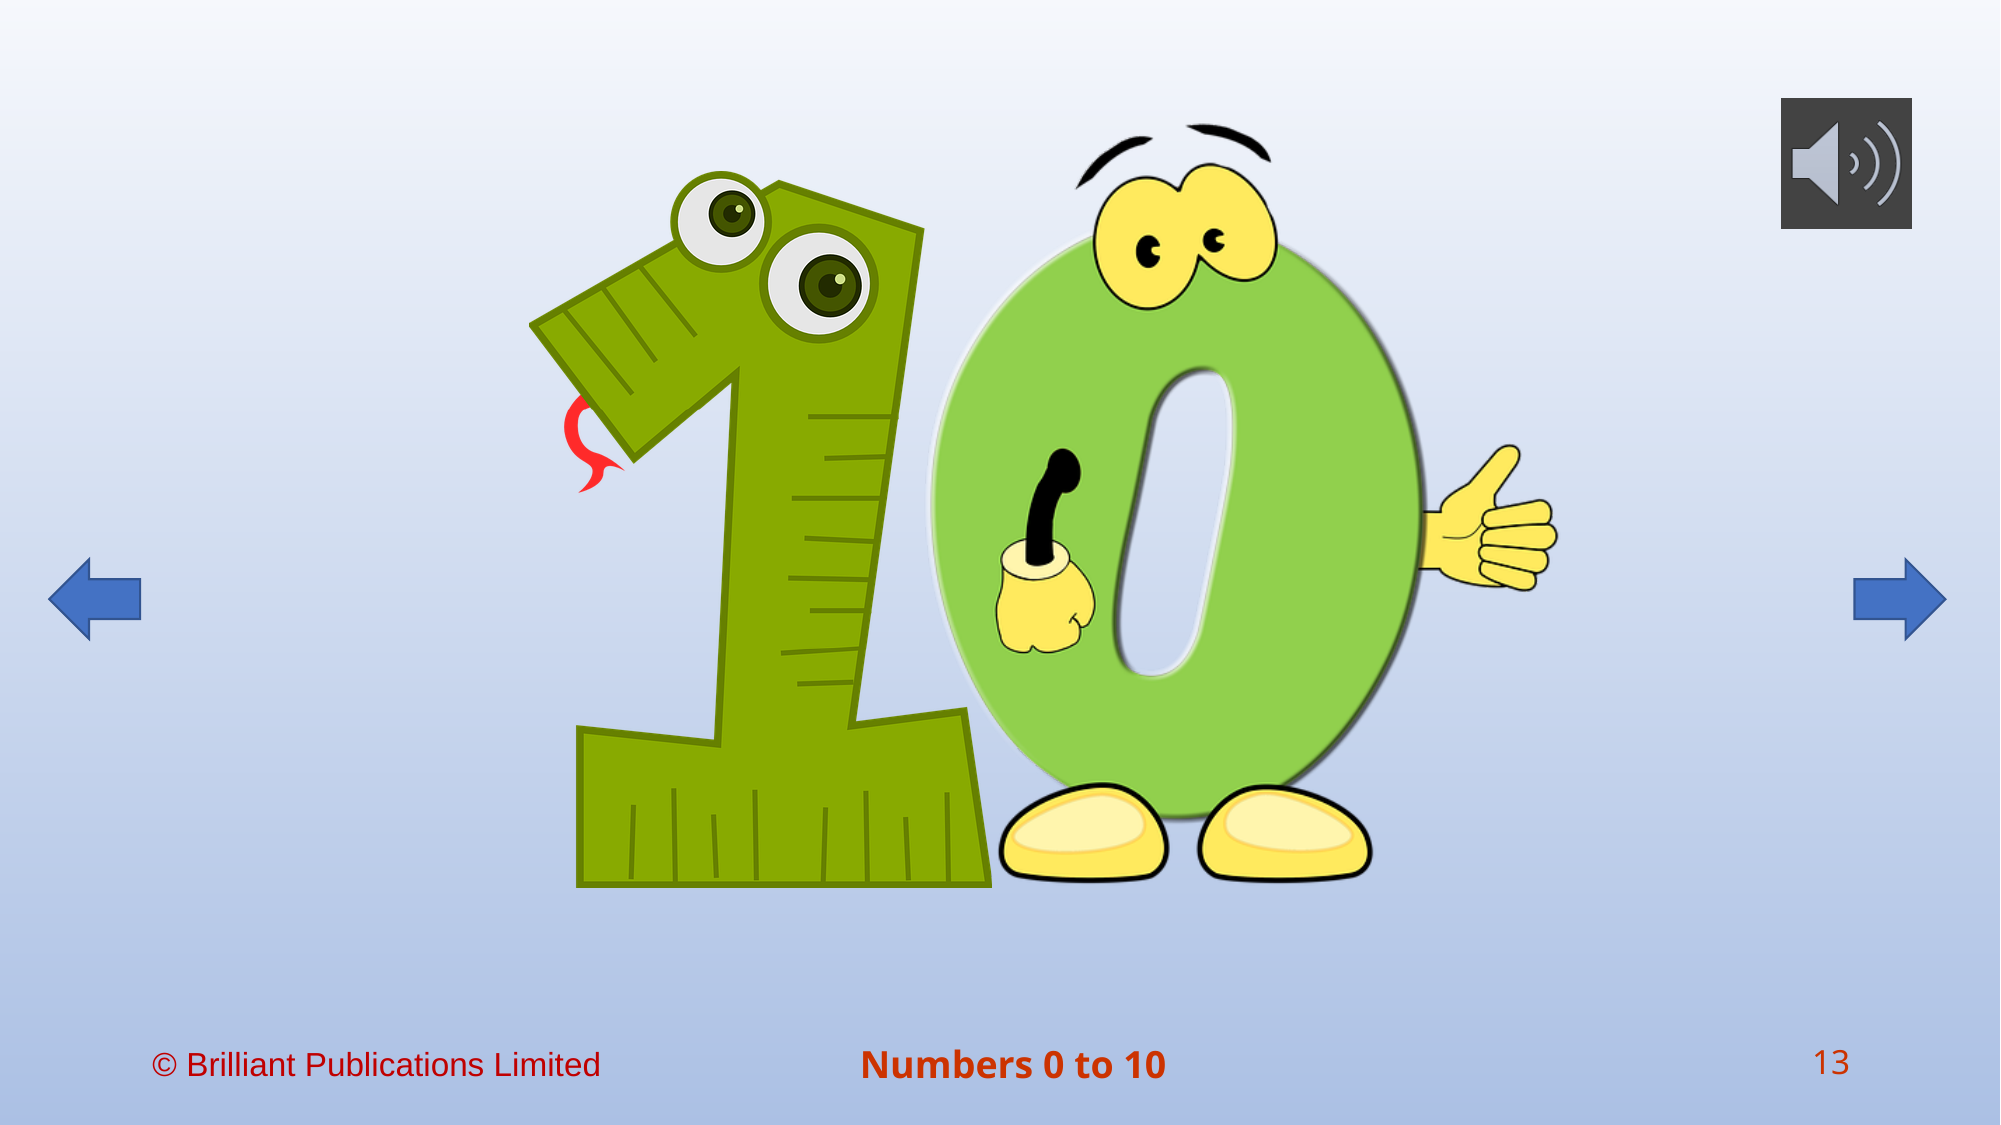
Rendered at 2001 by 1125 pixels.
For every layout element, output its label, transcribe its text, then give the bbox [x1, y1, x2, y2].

picture [529, 0, 1578, 1008]
slide_number Numbers 0 to 10 [788, 1033, 1239, 1094]
footer © Brilliant Publications Limited [137, 1033, 788, 1094]
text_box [1779, 96, 1914, 231]
slide_number 13 [1415, 1033, 1866, 1094]
